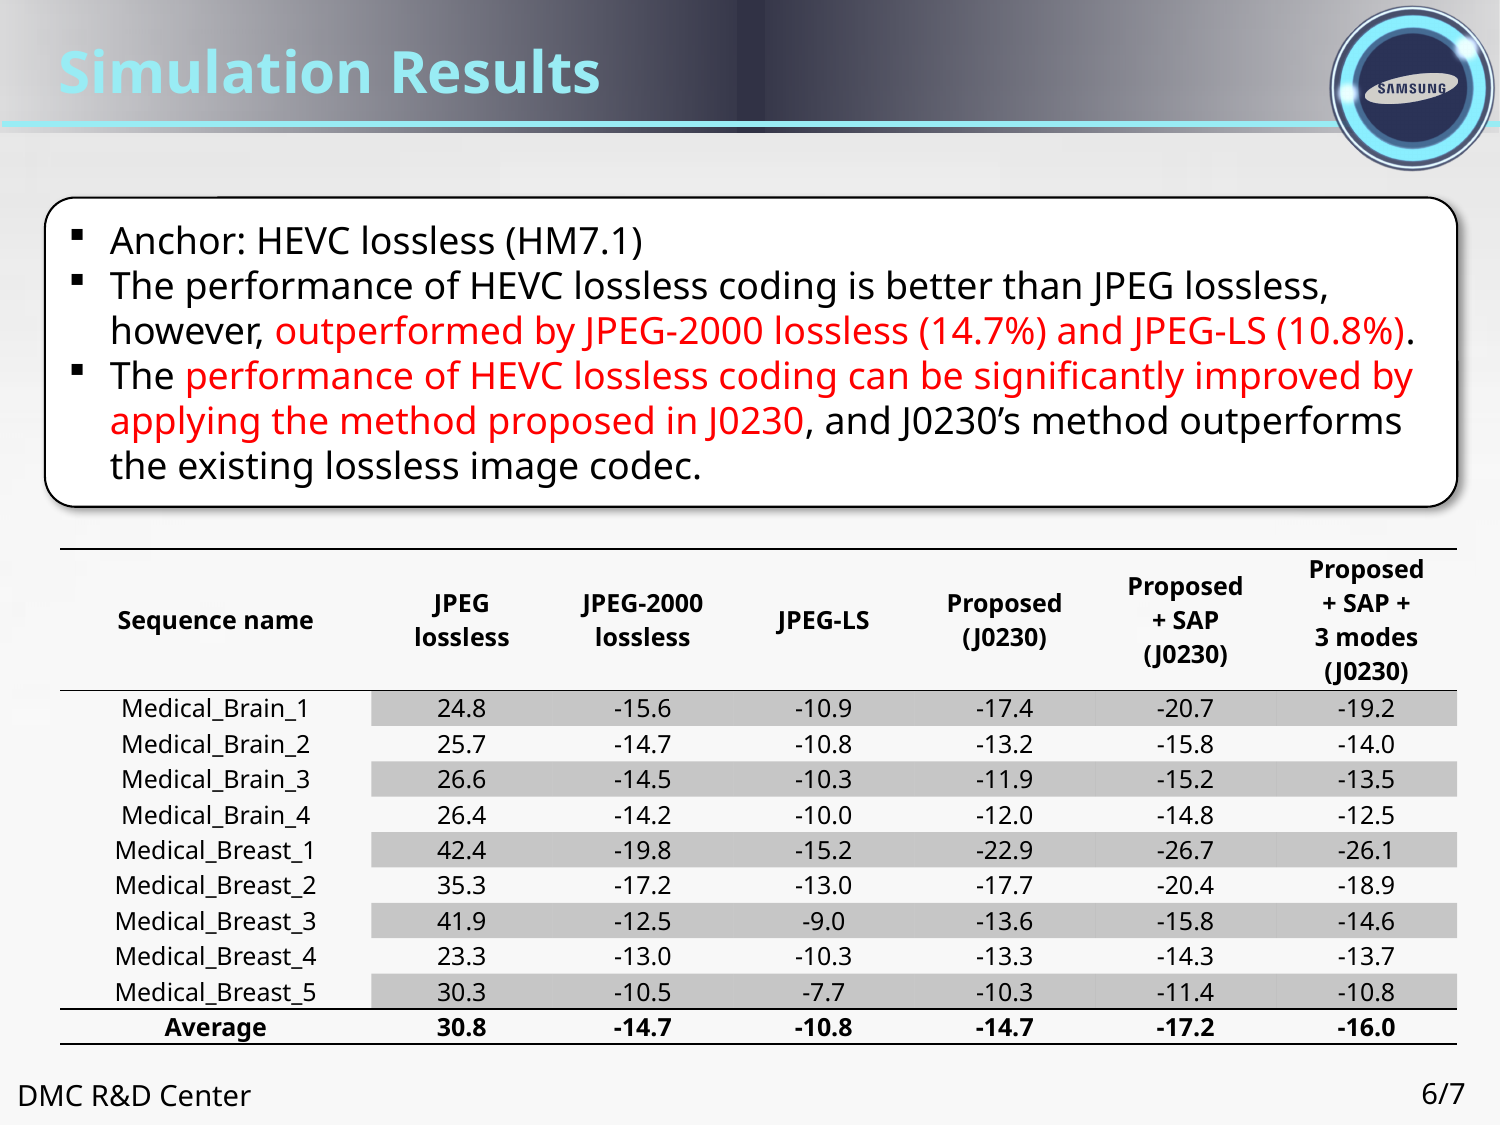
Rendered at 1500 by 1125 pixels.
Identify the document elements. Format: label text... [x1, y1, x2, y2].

table_cell -12.0 [914, 797, 1095, 832]
table_cell -13.3 [914, 938, 1095, 974]
table_cell -13.2 [914, 726, 1095, 761]
table_cell -22.9 [914, 832, 1095, 867]
table_cell -19.8 [552, 832, 733, 867]
table_cell Medical_Breast_5 [60, 974, 371, 1008]
table_cell -14.7 [552, 1010, 733, 1043]
table_cell Medical_Brain_3 [60, 761, 371, 797]
table_cell 30.8 [371, 1010, 552, 1043]
table_cell 35.3 [371, 867, 552, 903]
table_cell -16.0 [1276, 1010, 1457, 1043]
table_cell -17.4 [914, 691, 1095, 726]
table_cell -10.3 [733, 938, 914, 974]
table_cell -10.8 [733, 1010, 914, 1043]
slide_number 6/7 [1130, 1065, 1481, 1125]
table_cell -15.2 [733, 832, 914, 867]
table_cell -10.0 [733, 797, 914, 832]
table_cell -10.5 [552, 974, 733, 1008]
table_cell 24.8 [371, 691, 552, 726]
table_cell 25.7 [371, 726, 552, 761]
table_cell -13.0 [733, 867, 914, 903]
table_cell Medical_Breast_3 [60, 903, 371, 938]
table_cell Medical_Brain_2 [60, 726, 371, 761]
table_cell -9.0 [733, 903, 914, 938]
table_cell Medical_Breast_4 [60, 938, 371, 974]
table_cell -12.5 [1276, 797, 1457, 832]
table_cell -13.7 [1276, 938, 1457, 974]
table_cell 41.9 [371, 903, 552, 938]
table_cell -15.2 [1095, 761, 1276, 797]
table_header Proposed + SAP (J0230) [1095, 550, 1276, 690]
table_cell -13.0 [552, 938, 733, 974]
table_cell 26.6 [371, 761, 552, 797]
table_header Sequence name [60, 550, 371, 690]
table_cell -19.2 [1276, 691, 1457, 726]
table_cell -18.9 [1276, 867, 1457, 903]
table_cell -14.2 [552, 797, 733, 832]
table_cell -12.5 [552, 903, 733, 938]
table_cell 23.3 [371, 938, 552, 974]
table_cell Average [60, 1010, 371, 1043]
table_cell -10.9 [733, 691, 914, 726]
table_cell Medical_Brain_1 [60, 691, 371, 726]
table_cell -20.7 [1095, 691, 1276, 726]
table_cell -15.6 [552, 691, 733, 726]
table_cell -15.8 [1095, 903, 1276, 938]
table_cell -26.7 [1095, 832, 1276, 867]
table_cell 26.4 [371, 797, 552, 832]
table_cell -17.7 [914, 867, 1095, 903]
table_cell Medical_Breast_1 [60, 832, 371, 867]
table_cell -14.8 [1095, 797, 1276, 832]
table_cell -14.5 [552, 761, 733, 797]
text_box DMC R&D Center [2, 1069, 267, 1120]
table_cell -13.6 [914, 903, 1095, 938]
table_cell -13.5 [1276, 761, 1457, 797]
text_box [0, 0, 1500, 133]
table_cell -11.4 [1095, 974, 1276, 1008]
table_cell Medical_Brain_4 [60, 797, 371, 832]
table_cell -14.0 [1276, 726, 1457, 761]
table_cell -15.8 [1095, 726, 1276, 761]
table_header Proposed (J0230) [914, 550, 1095, 690]
table_cell -14.7 [914, 1010, 1095, 1043]
table_cell -26.1 [1276, 832, 1457, 867]
picture [1328, 4, 1498, 197]
table_cell -14.7 [552, 726, 733, 761]
table_cell -14.3 [1095, 938, 1276, 974]
table_cell -14.6 [1276, 903, 1457, 938]
table_cell -11.9 [914, 761, 1095, 797]
table_header JPEG-LS [733, 550, 914, 690]
text_box Anchor: HEVC lossless (HM7.1) The performance of HEVC lossless coding is better than JPEG lossless, however, outperformed by JPEG-2000 lossless (14.7%) and JPEG-LS (10.8%). The performance of HEVC lossless coding can be significantly improved by applying the method proposed in J0230, and J0230’s method outperforms the existing lossless image codec. [44, 197, 1458, 507]
table_cell -17.2 [552, 867, 733, 903]
table_cell 30.3 [371, 974, 552, 1008]
table_cell Medical_Breast_2 [60, 867, 371, 903]
table_header Proposed + SAP + 3 modes (J0230) [1276, 550, 1457, 690]
table_cell -10.3 [733, 761, 914, 797]
table_cell 42.4 [371, 832, 552, 867]
table_cell -7.7 [733, 974, 914, 1008]
table_cell -10.8 [733, 726, 914, 761]
table_cell -10.8 [1276, 974, 1457, 1008]
table_cell -20.4 [1095, 867, 1276, 903]
table_header JPEG lossless [371, 550, 552, 690]
table_header JPEG-2000 lossless [552, 550, 733, 690]
table_cell -17.2 [1095, 1010, 1276, 1043]
table_cell -10.3 [914, 974, 1095, 1008]
